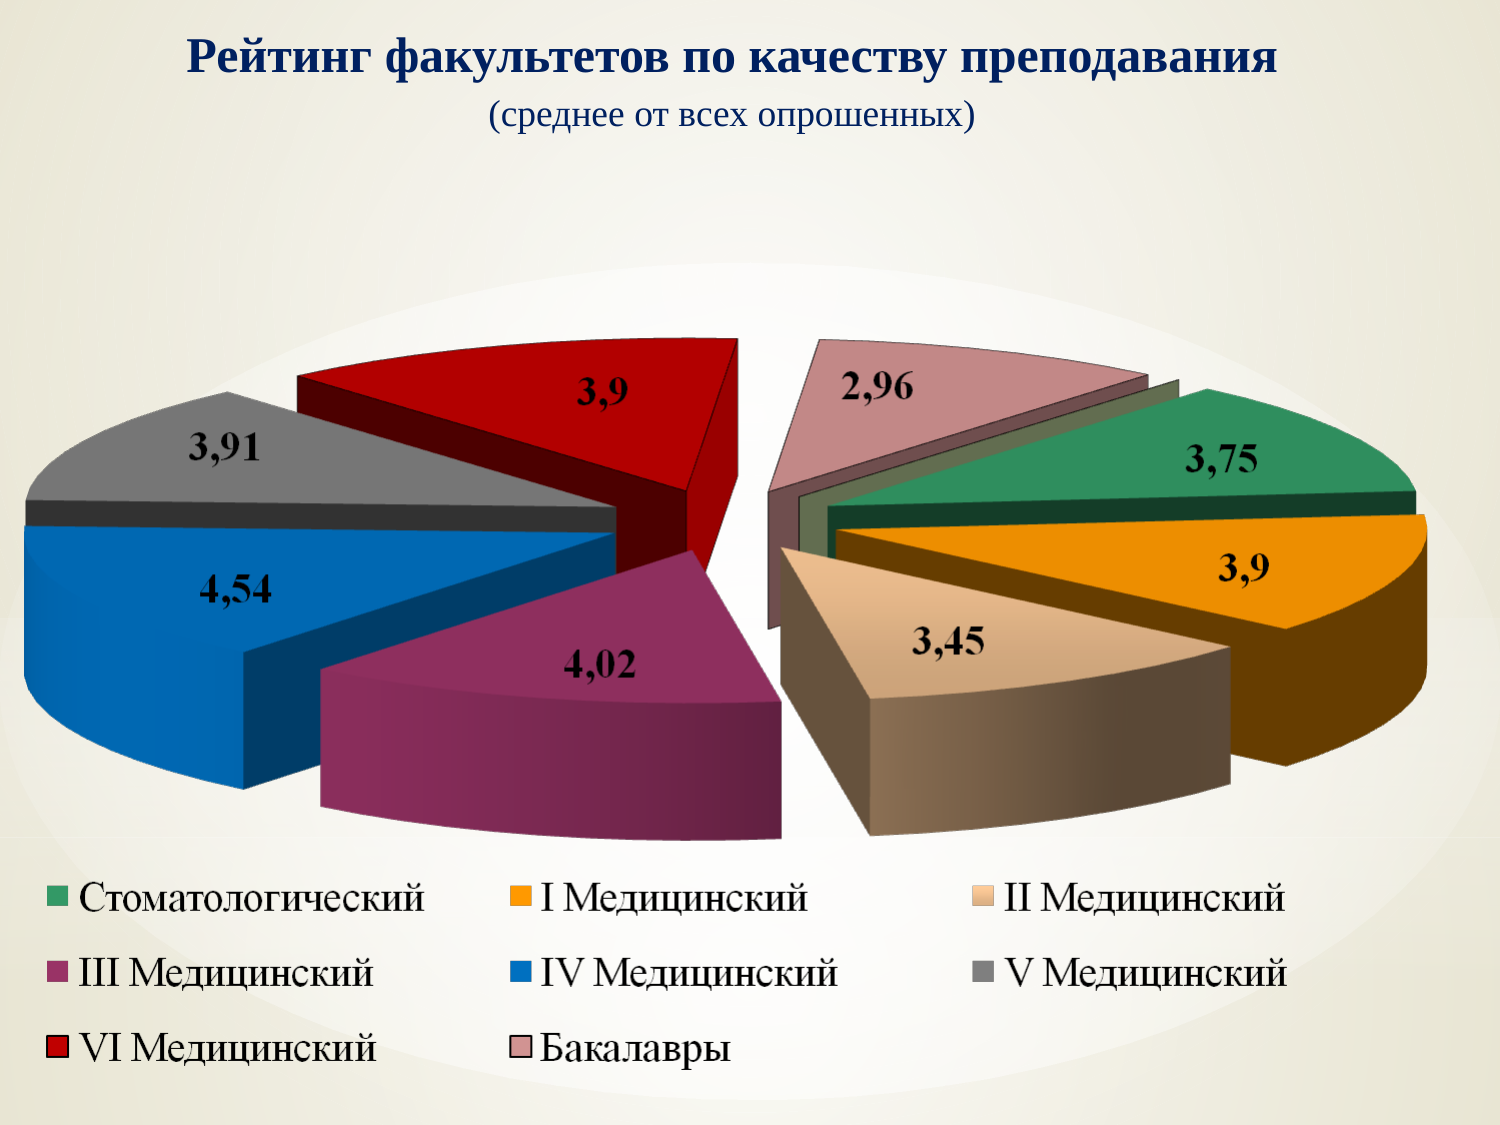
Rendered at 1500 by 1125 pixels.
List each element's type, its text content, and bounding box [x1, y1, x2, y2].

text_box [0, 100, 1480, 1125]
text_box Рейтинг факультетов по качеству преподавания (среднее от всех опрошенных) [88, 6, 1376, 97]
